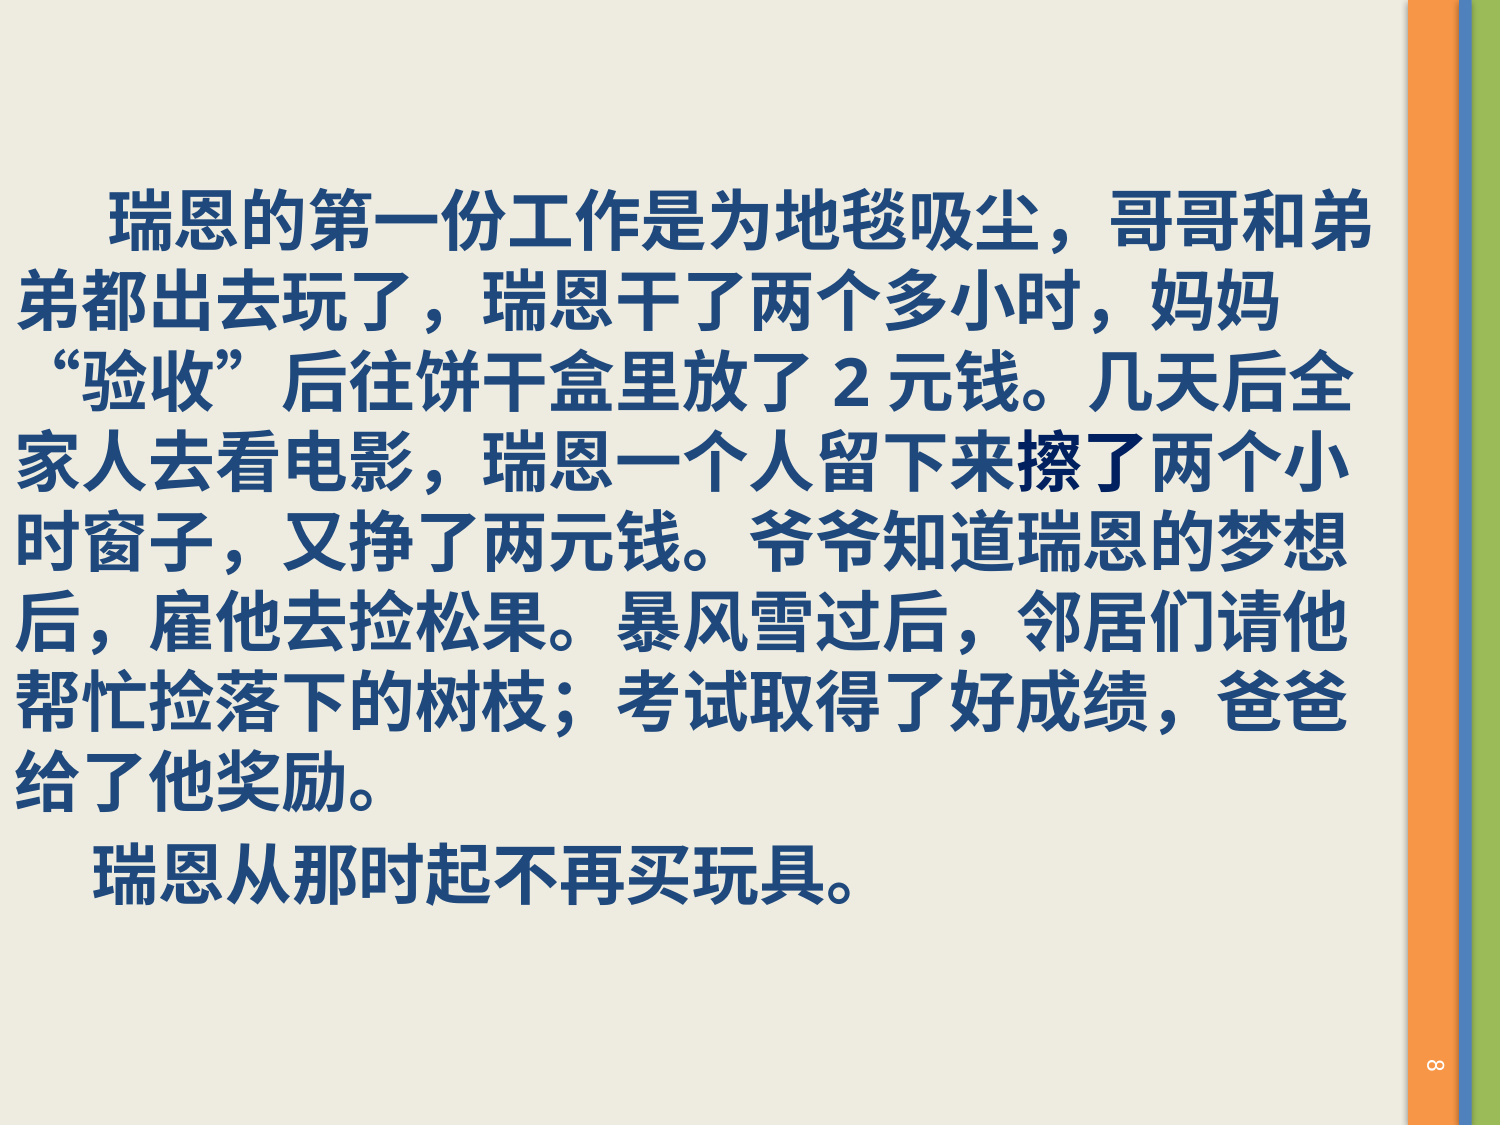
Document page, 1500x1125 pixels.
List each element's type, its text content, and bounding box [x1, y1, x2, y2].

list 瑞恩的第一份工作是为地毯吸尘，哥哥和弟弟都出去玩了，瑞恩干了两个多小时，妈妈“验收”后往饼干盒里放了2元钱。几天后全家人去看电影，瑞恩一个人留下来擦了两个小时窗子，又挣了两元钱。爷爷知道瑞恩的梦想后，雇他去捡松果。暴风雪过后，邻居们请他帮忙捡落下的树枝；考试取得了好成绩，爸爸给了他奖励。 瑞恩从那时起不再买玩具。 [0, 164, 1418, 1125]
slide_number 8 [1407, 928, 1468, 1088]
